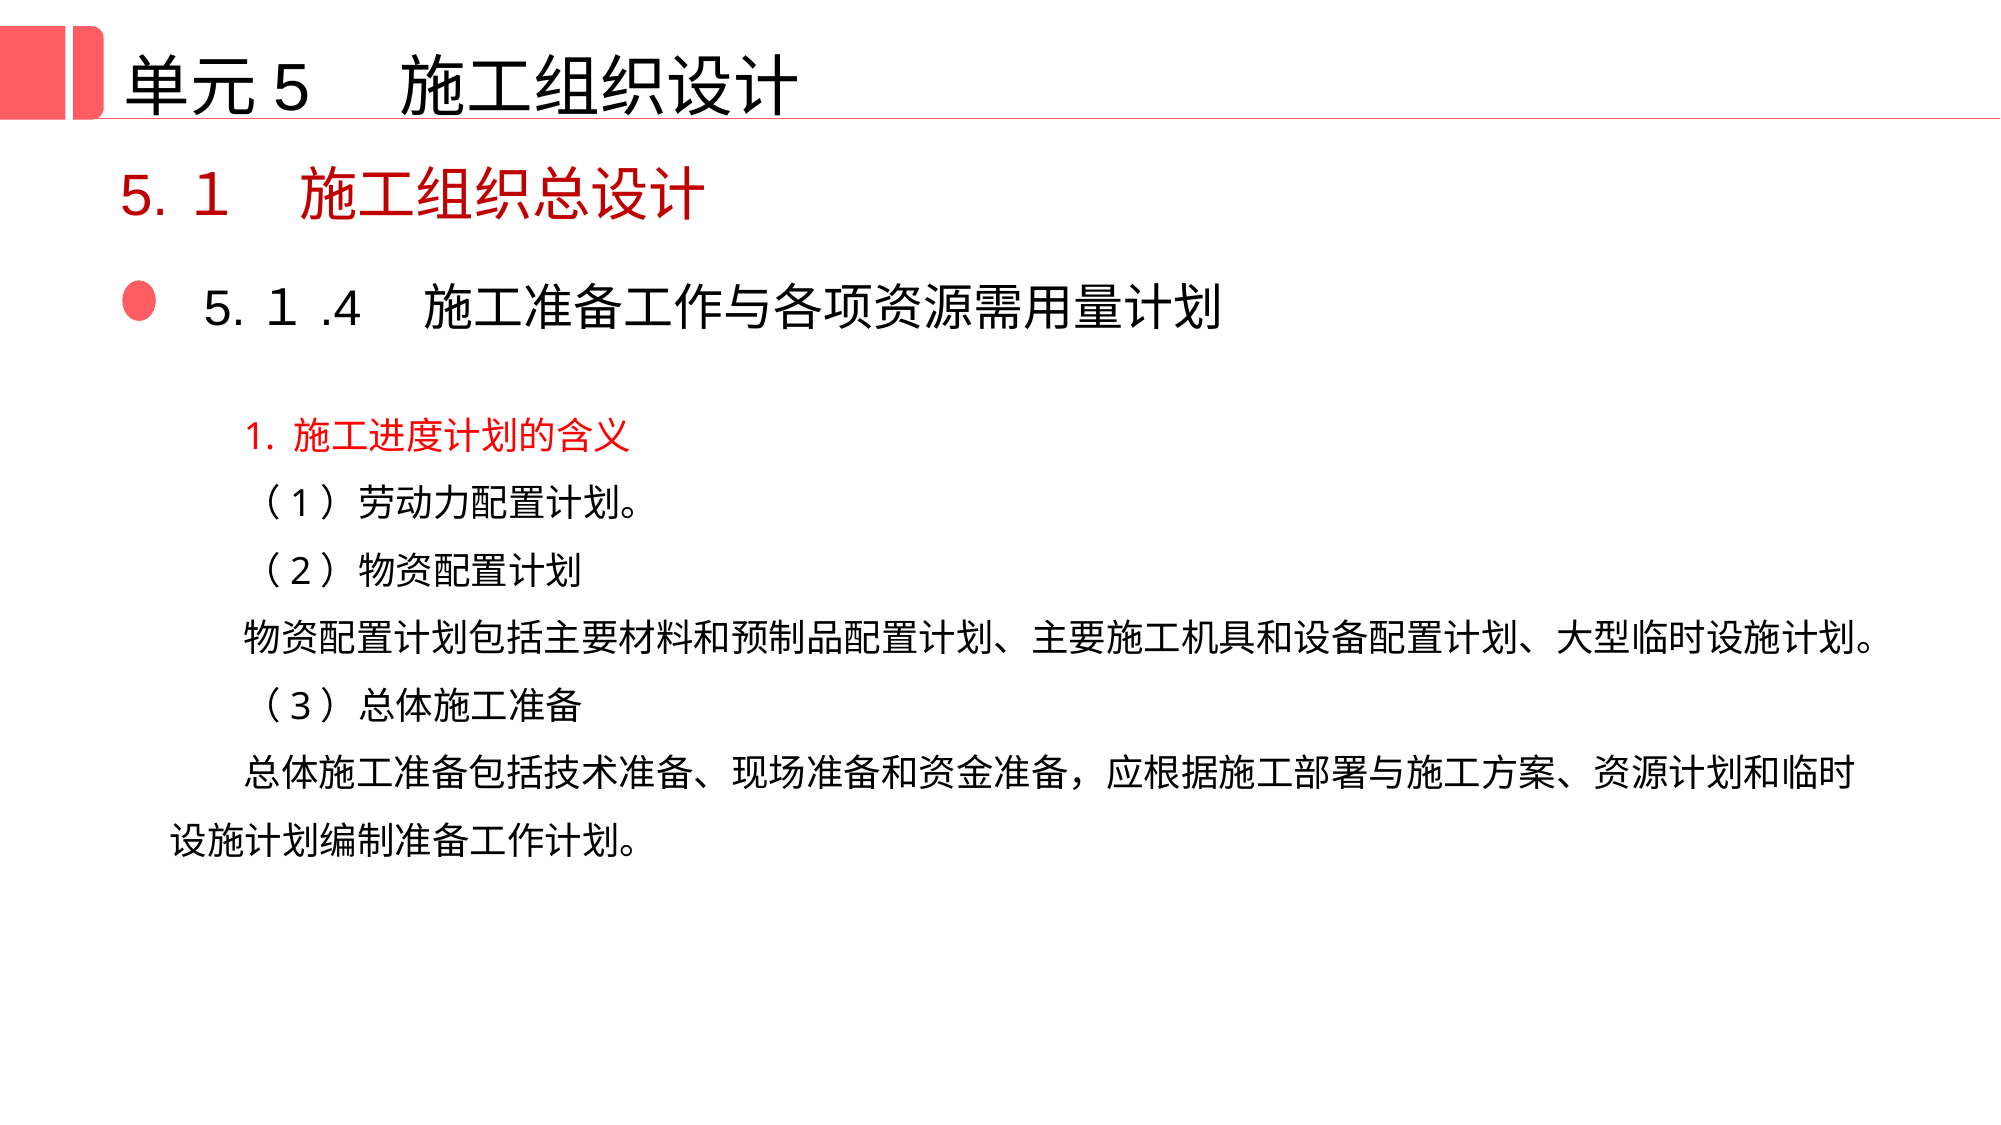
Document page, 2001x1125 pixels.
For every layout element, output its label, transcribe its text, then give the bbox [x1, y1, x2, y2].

text_box 5.１ 施工组织总设计 [105, 149, 722, 235]
text_box 5.１.4 施工准备工作与各项资源需用量计划 [189, 268, 1288, 344]
text_box 1. 施工进度计划的含义 （1）劳动力配置计划。 （2）物资配置计划 物资配置计划包括主要材料和预制品配置计划、主要施工机具和设备配置计划、大型临时设施计划。 （3）总体施工准备 总体施工准备包括技术准备、现场准备和资金准备，应根据施工部署与施工方案、资源计划和临时设施计划编制准备工作计划。 [154, 381, 1890, 937]
text_box [122, 280, 156, 321]
list 单元5 施工组织设计 [108, 12, 1891, 248]
